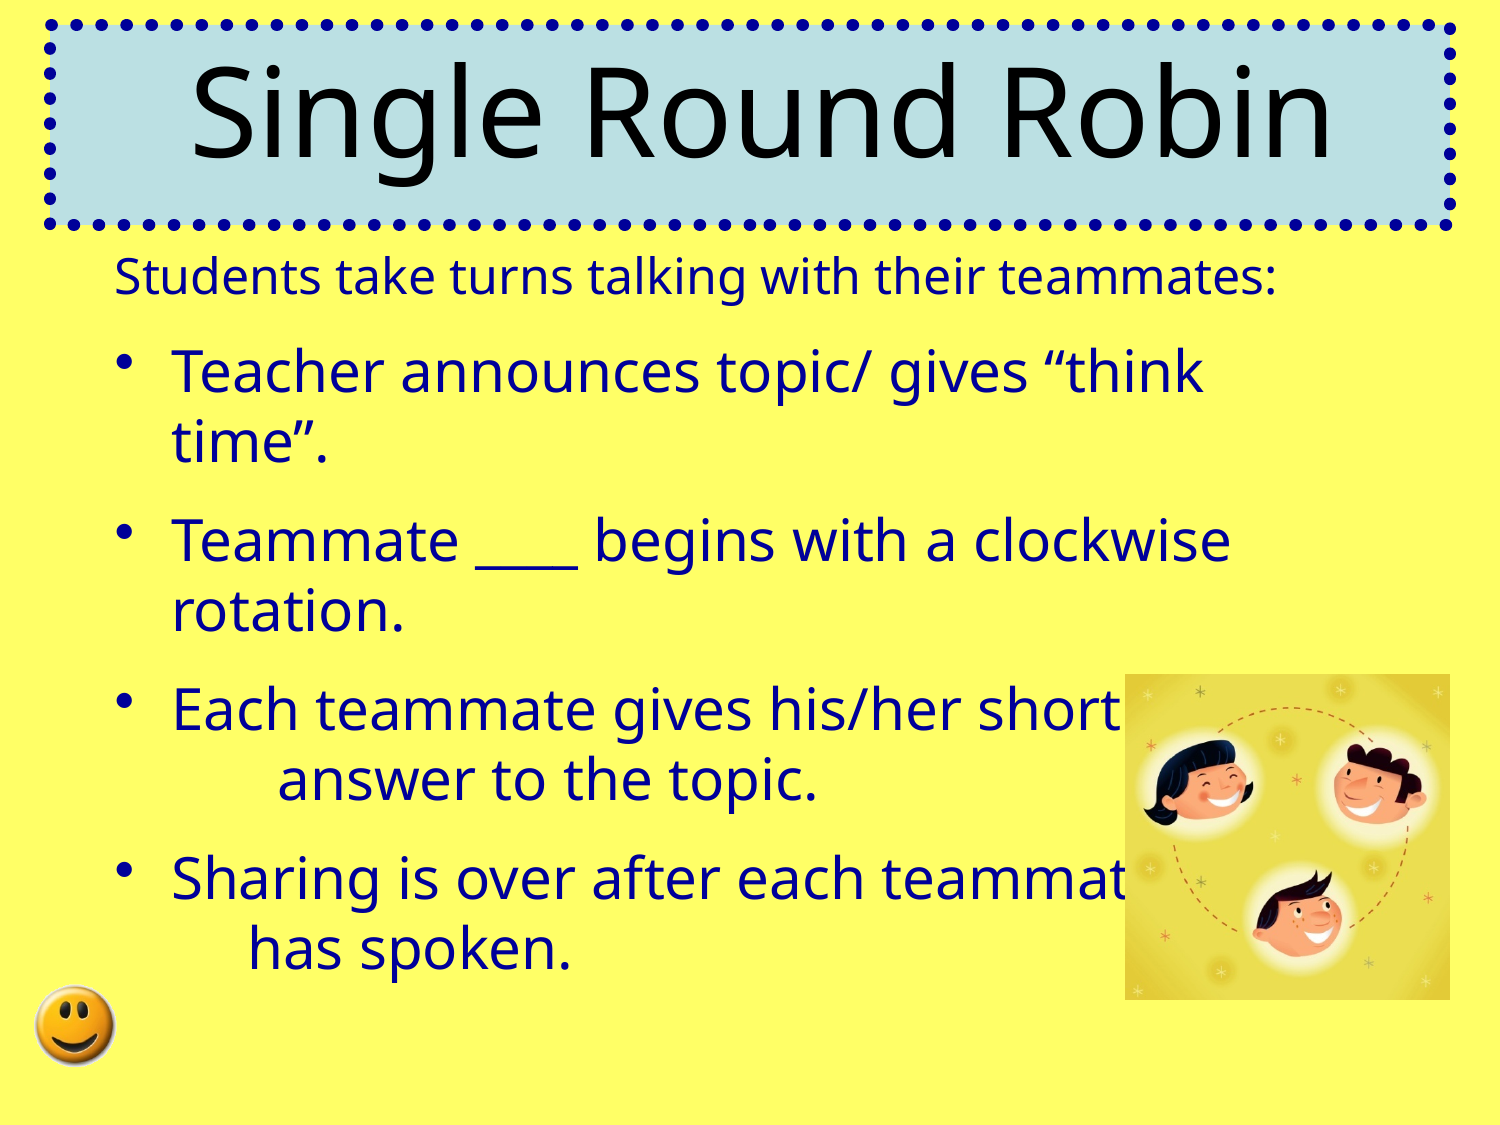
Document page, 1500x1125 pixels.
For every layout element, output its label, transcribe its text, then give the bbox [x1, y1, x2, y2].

text_box Single Round Robin [99, 24, 1427, 190]
picture [24, 974, 126, 1076]
picture [1124, 674, 1451, 1001]
text_box Students take turns talking with their teammates: Teacher announces topic/ gives “think time”. Teammate ____ begins with a clockwise rotation. Each teammate gives his/her short answer to the topic. Sharing is over after each teammate has spoken. [99, 237, 1375, 989]
text_box [50, 24, 1450, 225]
